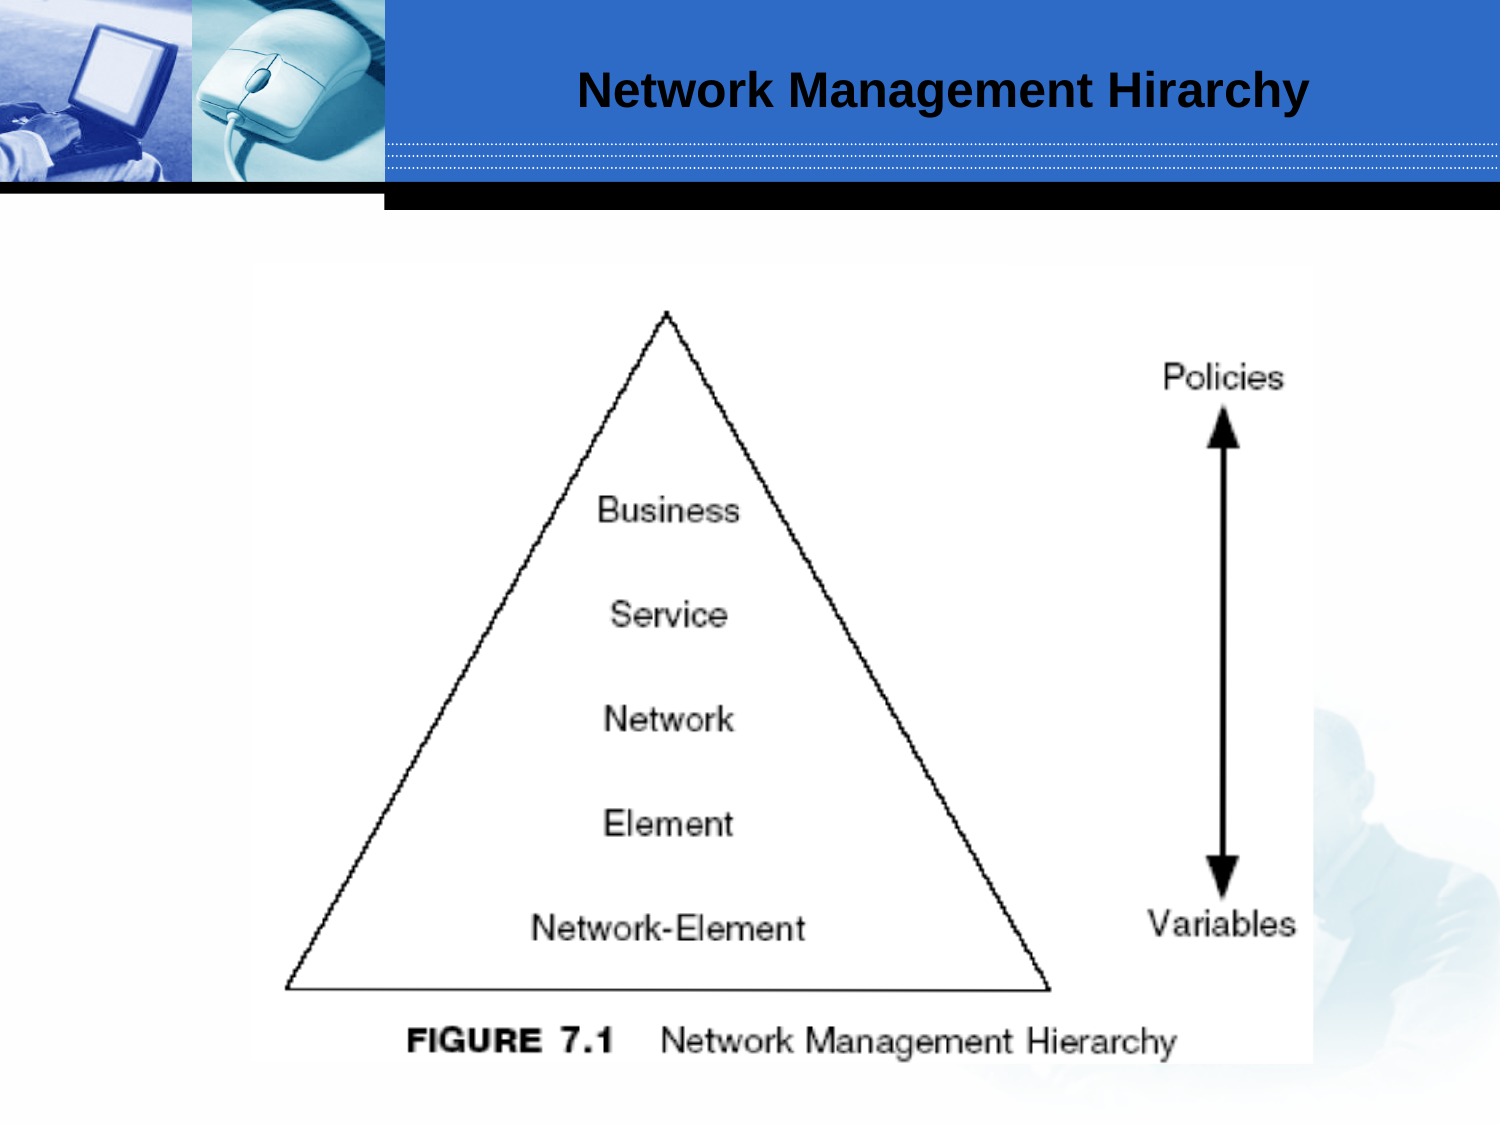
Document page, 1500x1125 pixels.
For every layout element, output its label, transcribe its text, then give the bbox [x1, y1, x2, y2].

title Network Management Hirarchy [312, 50, 1500, 253]
picture [0, 194, 1500, 1125]
picture [0, 0, 385, 181]
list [249, 262, 1313, 1063]
